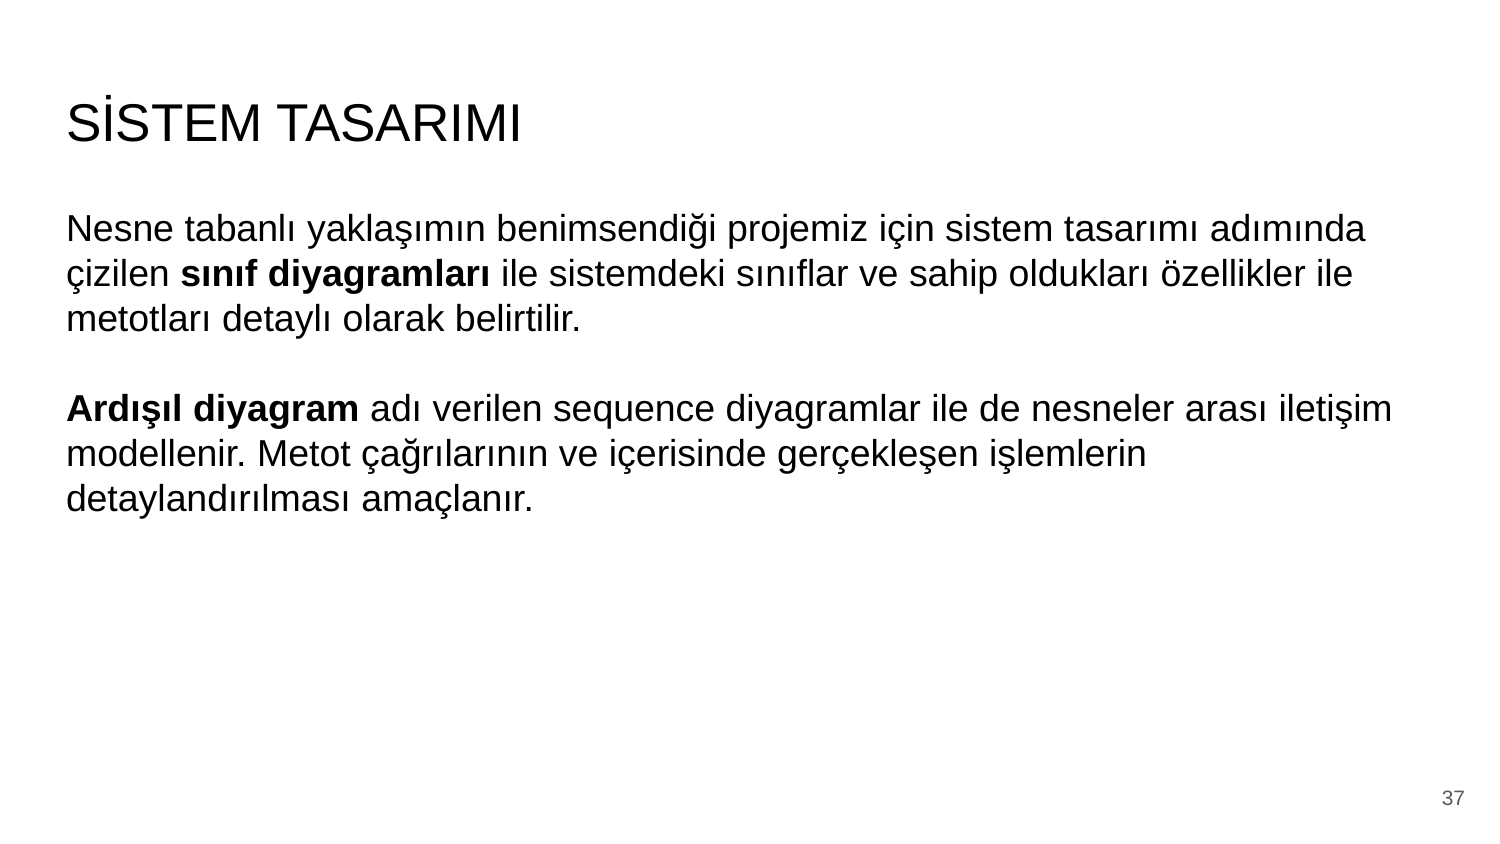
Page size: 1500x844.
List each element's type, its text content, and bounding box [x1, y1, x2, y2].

slide_number 37 [1389, 764, 1480, 830]
list Nesne tabanlı yaklaşımın benimsendiği projemiz için sistem tasarımı adımında çizilen sınıf diyagramları ile sistemdeki sınıflar ve sahip oldukları özellikler ile metotları detaylı olarak belirtilir. Ardışıl diyagram adı verilen sequence diyagramlar ile de nesneler arası iletişim modellenir. Metot çağrılarının ve içerisinde gerçekleşen işlemlerin detaylandırılması amaçlanır. [51, 189, 1449, 750]
title SİSTEM TASARIMI [51, 72, 1449, 167]
